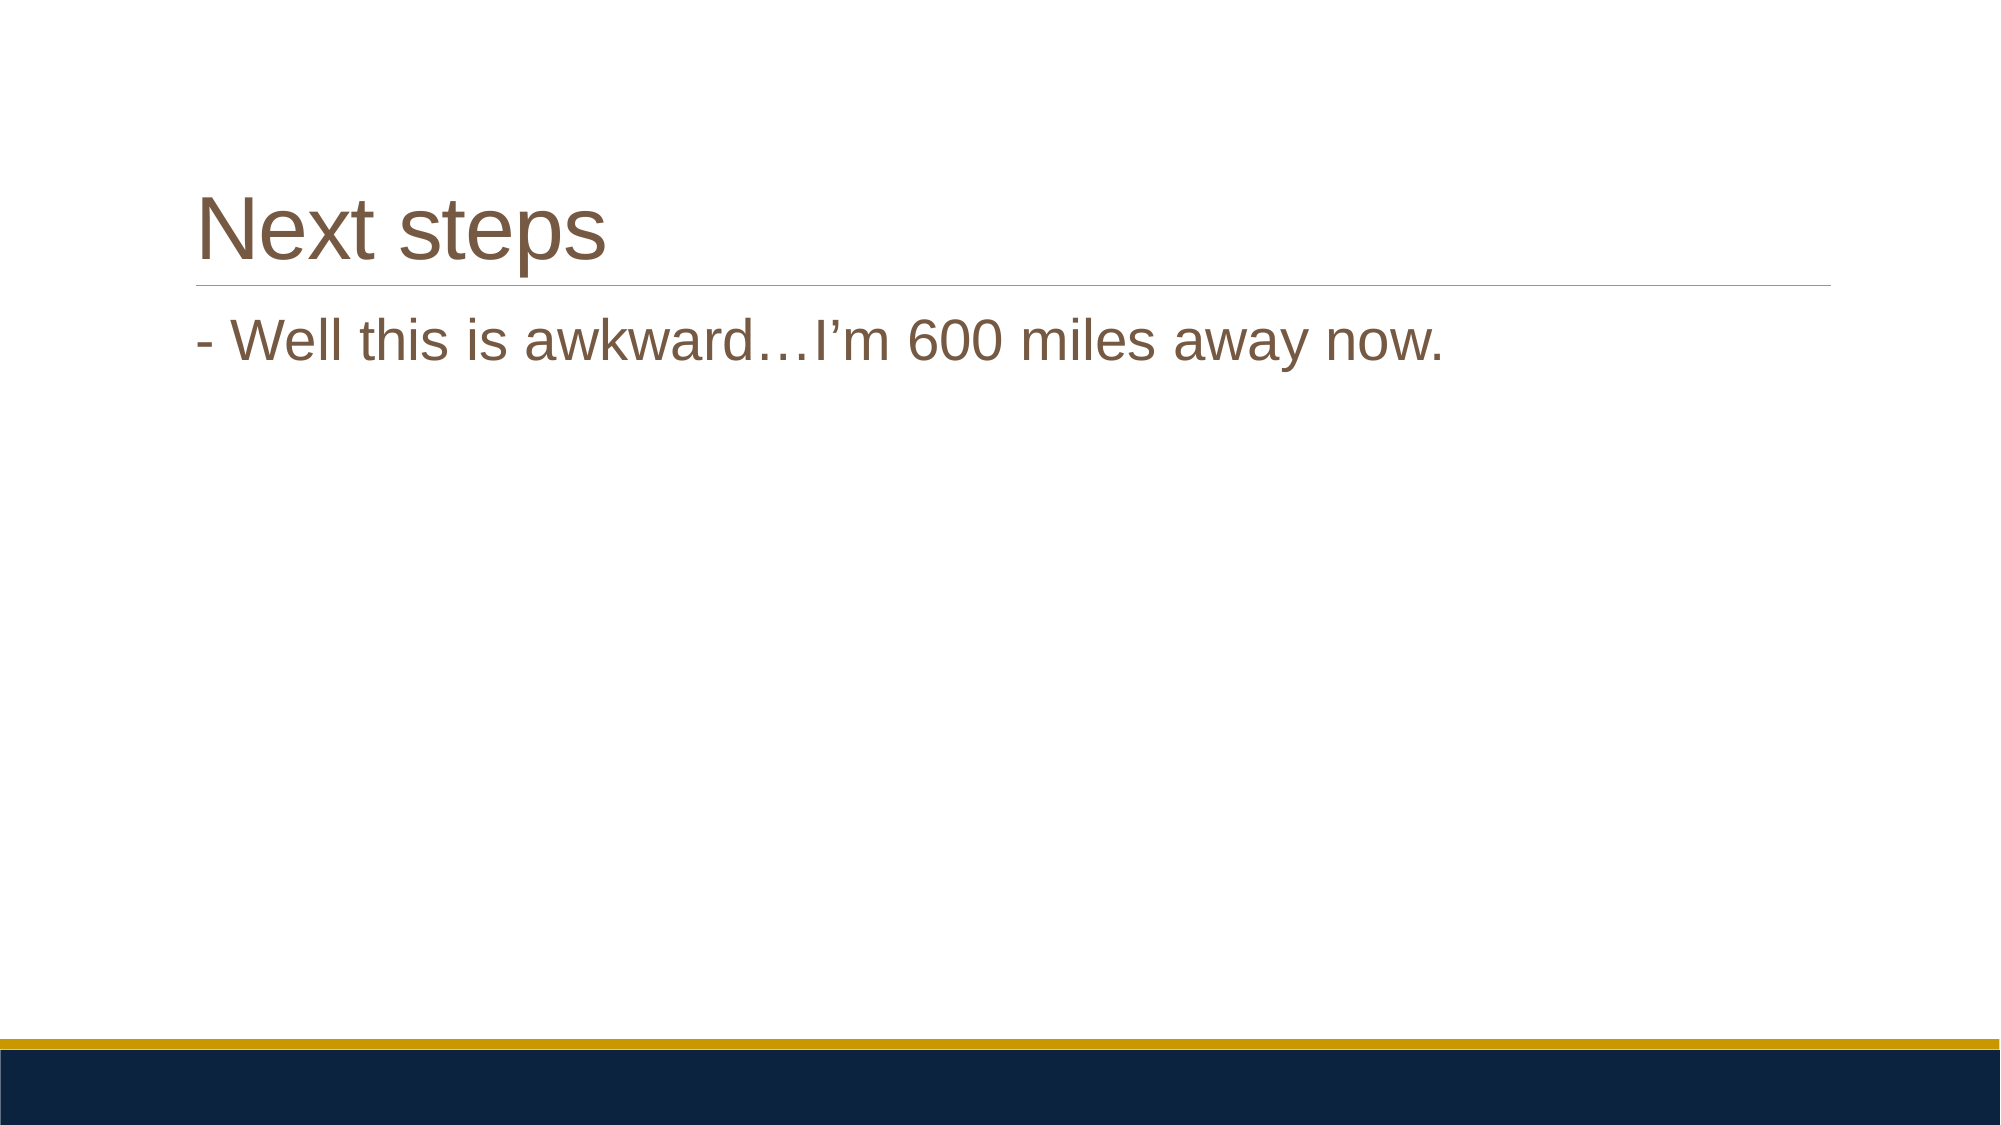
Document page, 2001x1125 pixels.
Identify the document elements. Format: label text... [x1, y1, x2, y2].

title Next steps [180, 47, 1830, 285]
list - Well this is awkward…I’m 600 miles away now. [180, 302, 1830, 963]
